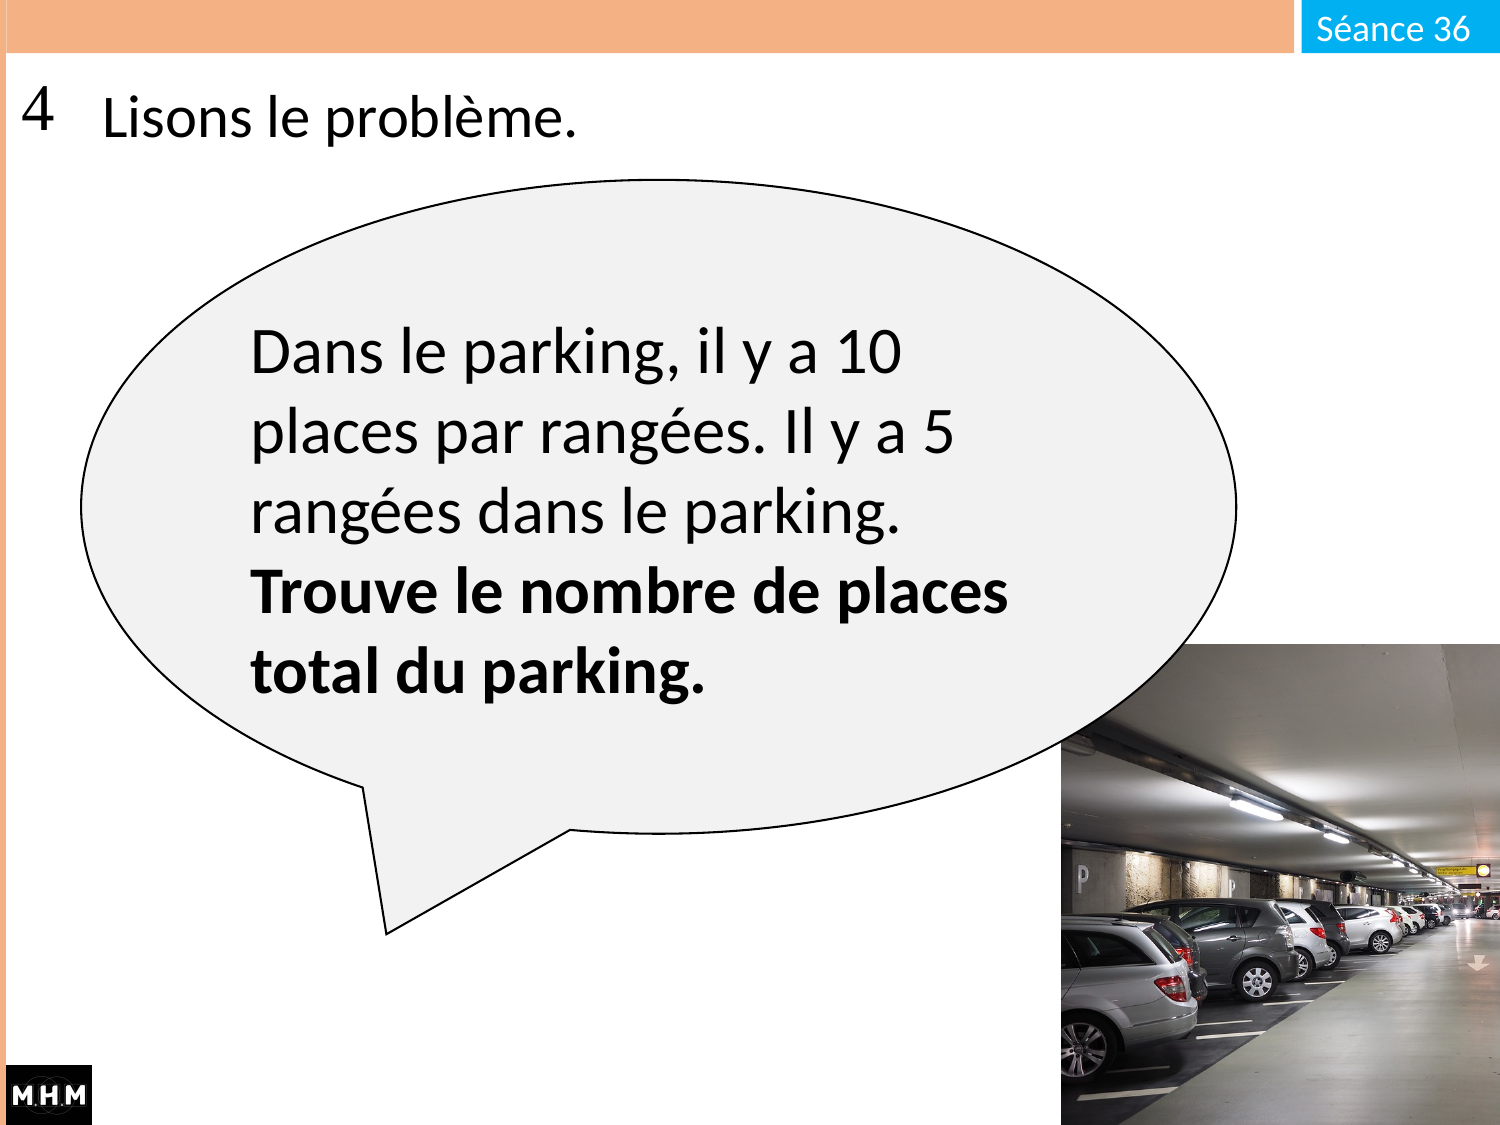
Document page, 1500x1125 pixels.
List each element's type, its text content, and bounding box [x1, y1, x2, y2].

picture [1061, 644, 1500, 1125]
title Lisons le problème. [87, 32, 1382, 158]
picture [6, 1065, 92, 1125]
text_box Dans le parking, il y a 10 places par rangées. Il y a 5 rangées dans le parking. Trouve le nombre de places total du parking. [80, 178, 1238, 936]
